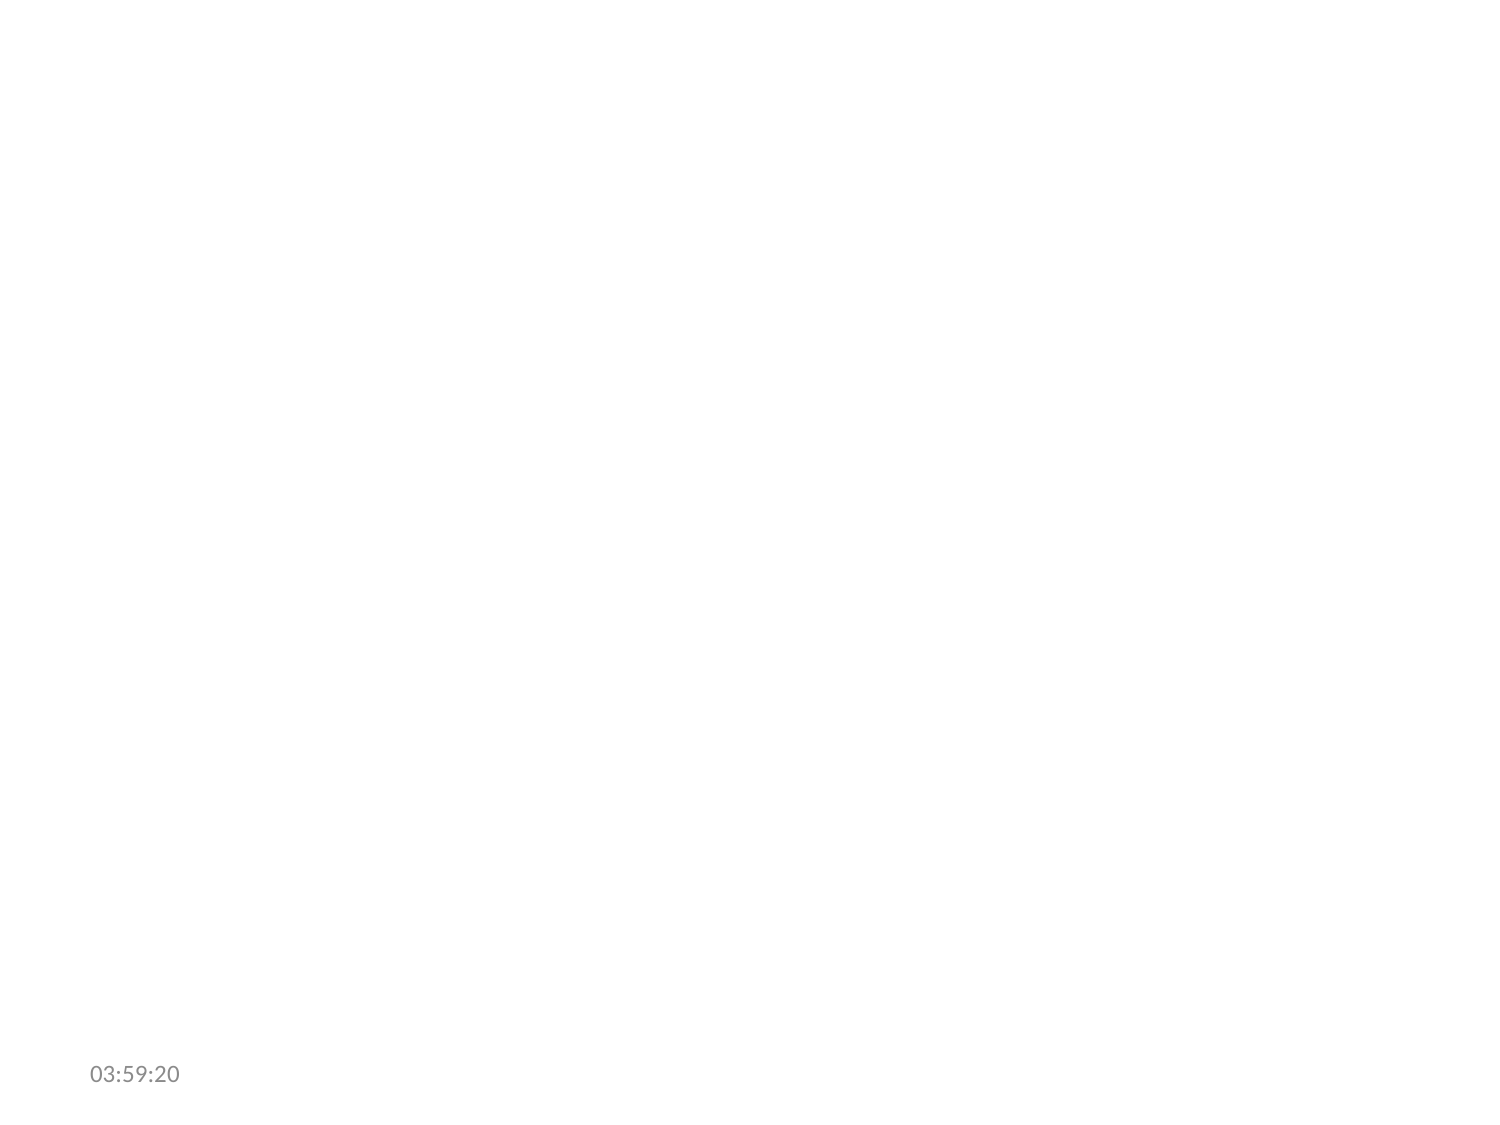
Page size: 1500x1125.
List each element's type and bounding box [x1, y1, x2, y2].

slide_number [75, 1042, 425, 1103]
